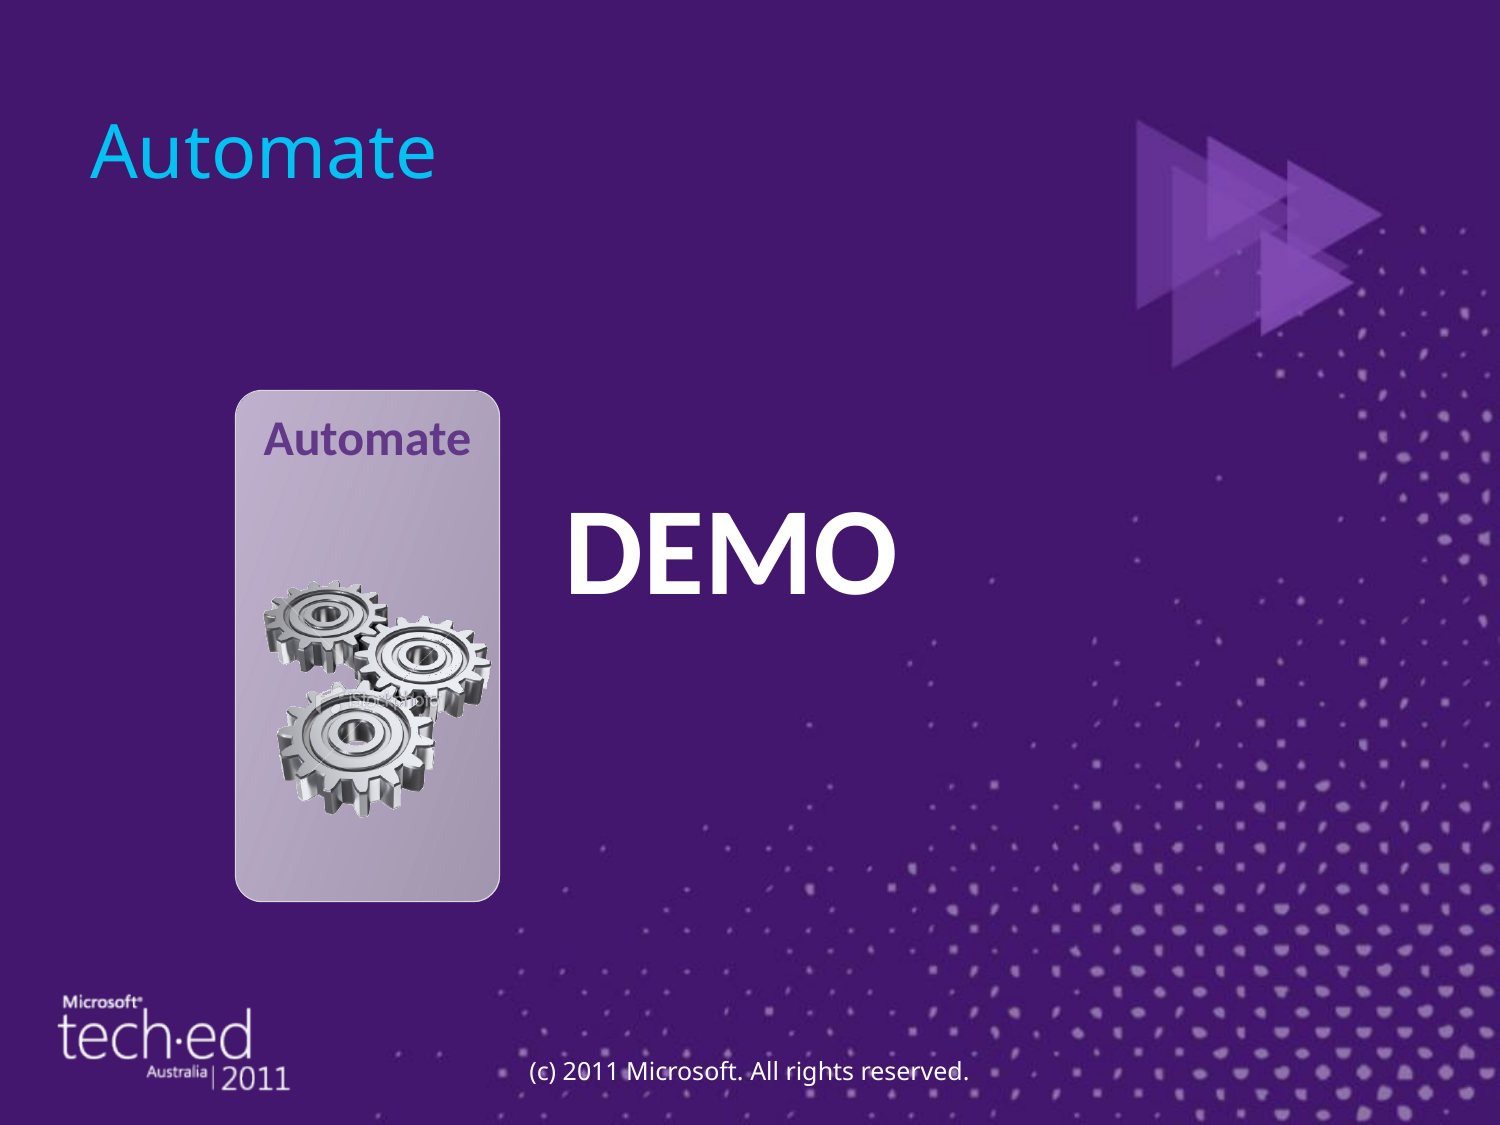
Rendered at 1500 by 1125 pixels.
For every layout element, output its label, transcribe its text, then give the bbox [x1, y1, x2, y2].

title Automate [75, 54, 1425, 243]
text_box Automate [233, 388, 502, 904]
picture [0, 0, 1500, 1125]
footer (c) 2011 Microsoft. All rights reserved. [512, 1042, 988, 1103]
text_box DEMO [550, 462, 914, 628]
